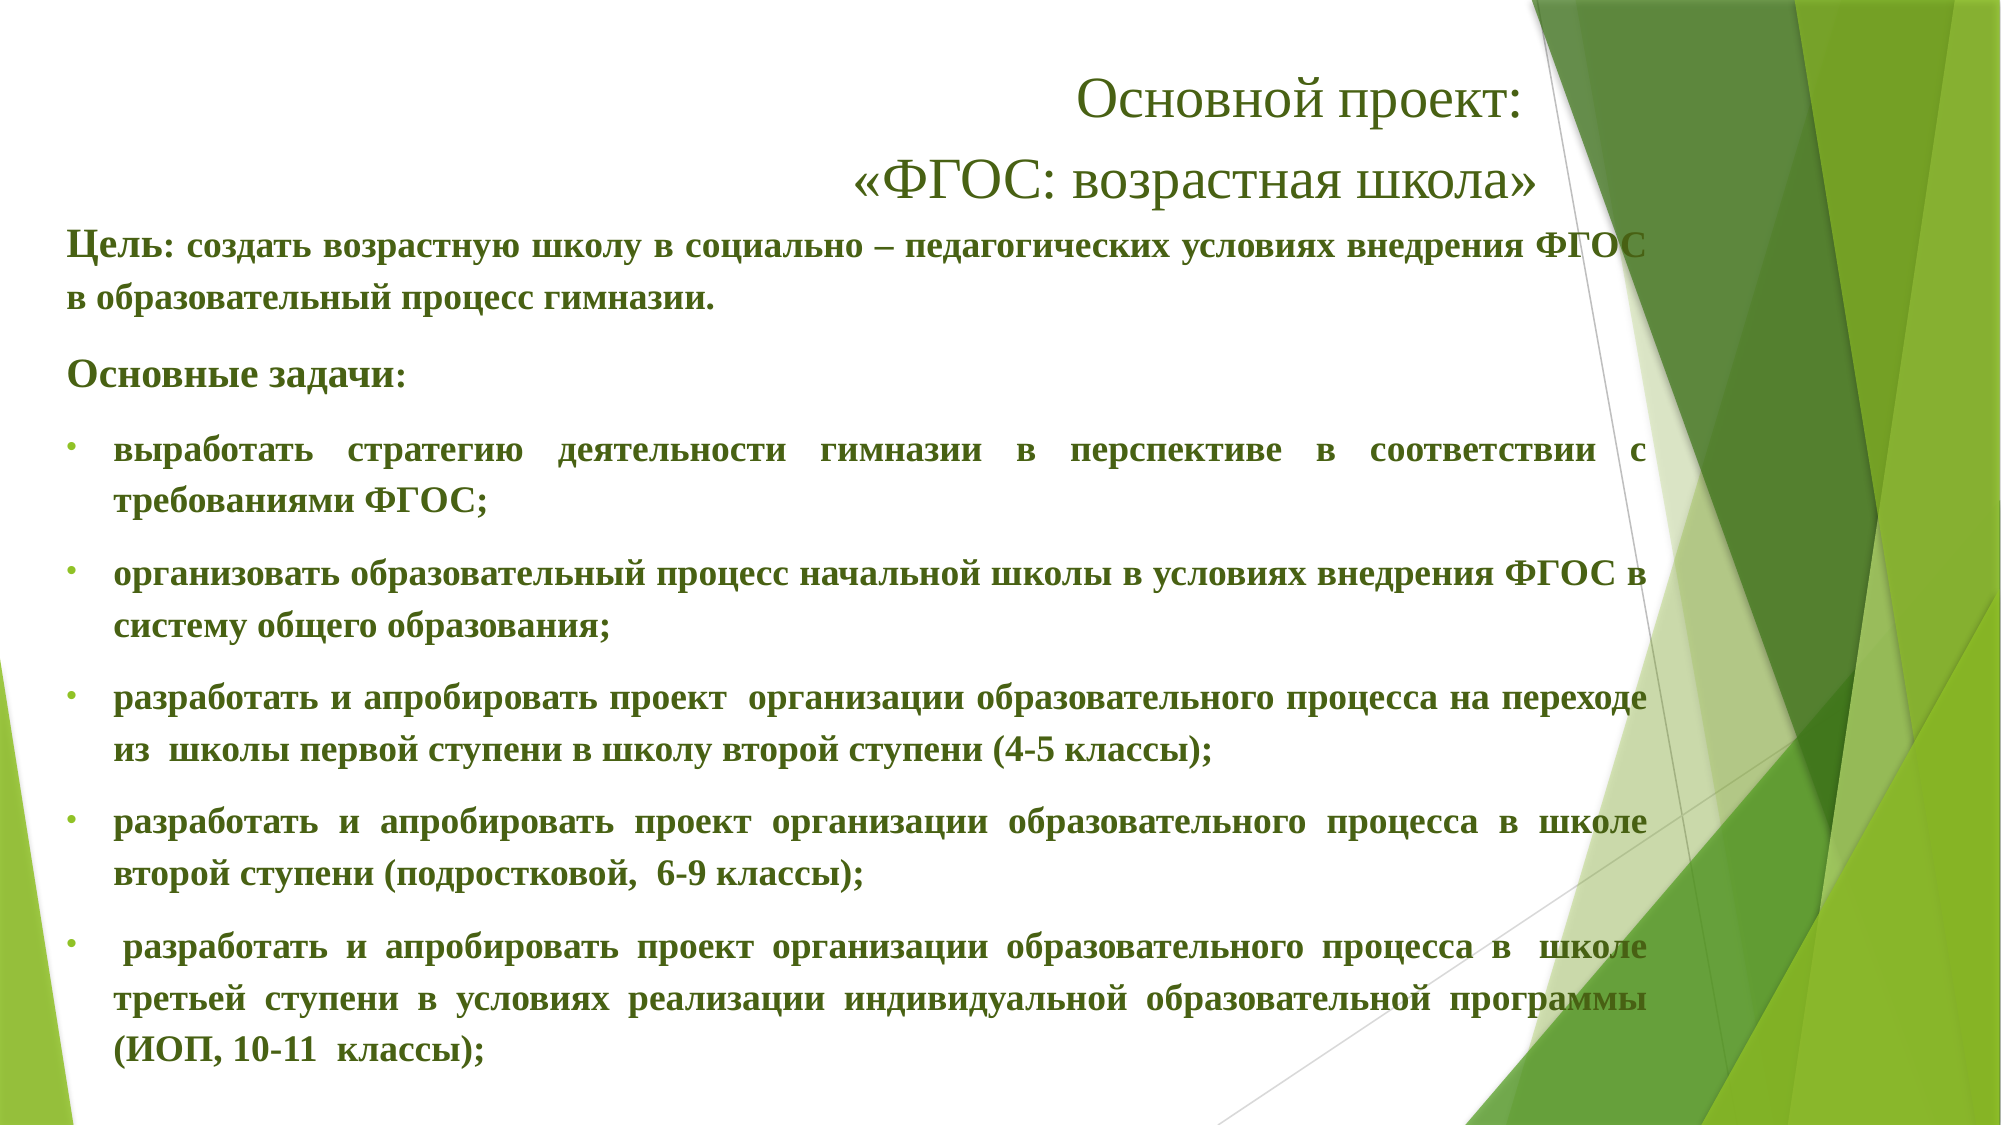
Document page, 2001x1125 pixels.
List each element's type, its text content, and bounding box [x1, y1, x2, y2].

title Основной проект: «ФГОС: возрастная школа» [111, 91, 1554, 238]
list Цель: создать возрастную школу в социально – педагогических условиях внедрения ФГОС в образовательный процесс гимназии. Основные задачи: выработать стратегию деятельности гимназии в перспективе в соответствии с требованиями ФГОС; организовать образовательный процесс начальной школы в условиях внедрения ФГОС в систему общего образования; разработать и апробировать проект организации образовательного процесса на переходе из школы первой ступени в школу второй ступени (4-5 классы); разработать и апробировать проект организации образовательного процесса в школе второй ступени (подростковой, 6-9 классы); разработать и апробировать проект организации образовательного процесса в школе третьей ступени в условиях реализации индивидуальной образовательной программы (ИОП, 10-11 классы); [51, 259, 1664, 1084]
